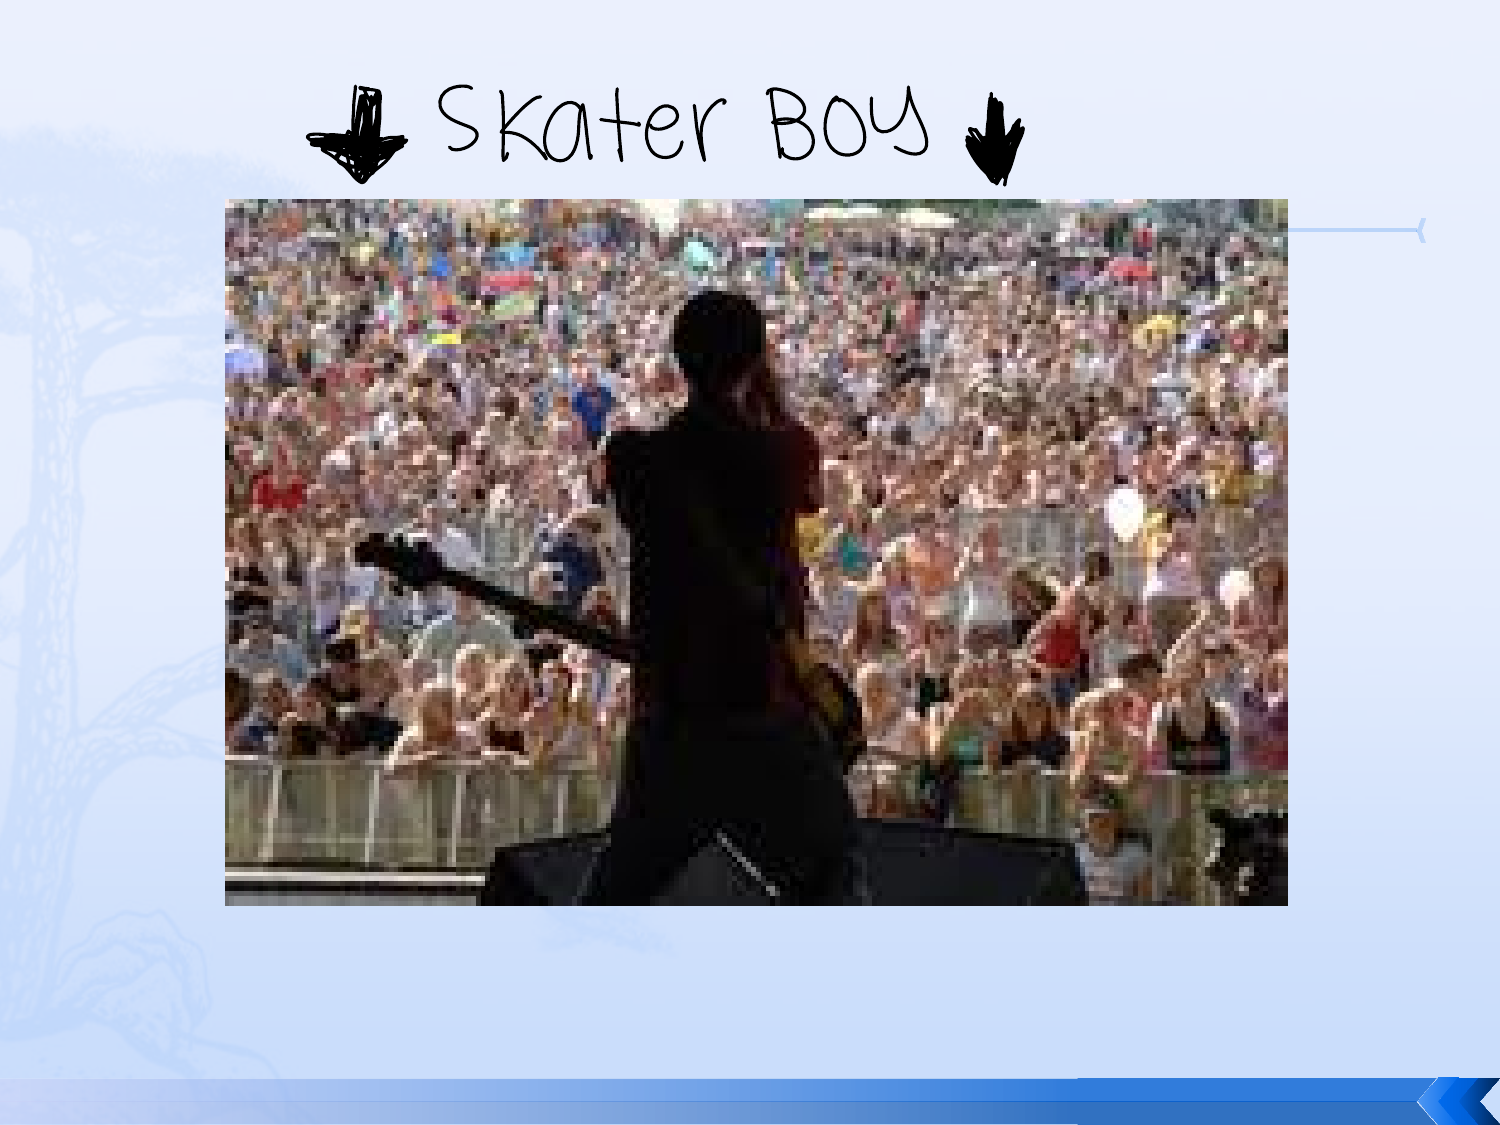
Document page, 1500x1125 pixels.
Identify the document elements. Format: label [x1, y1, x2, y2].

picture [224, 199, 1288, 906]
